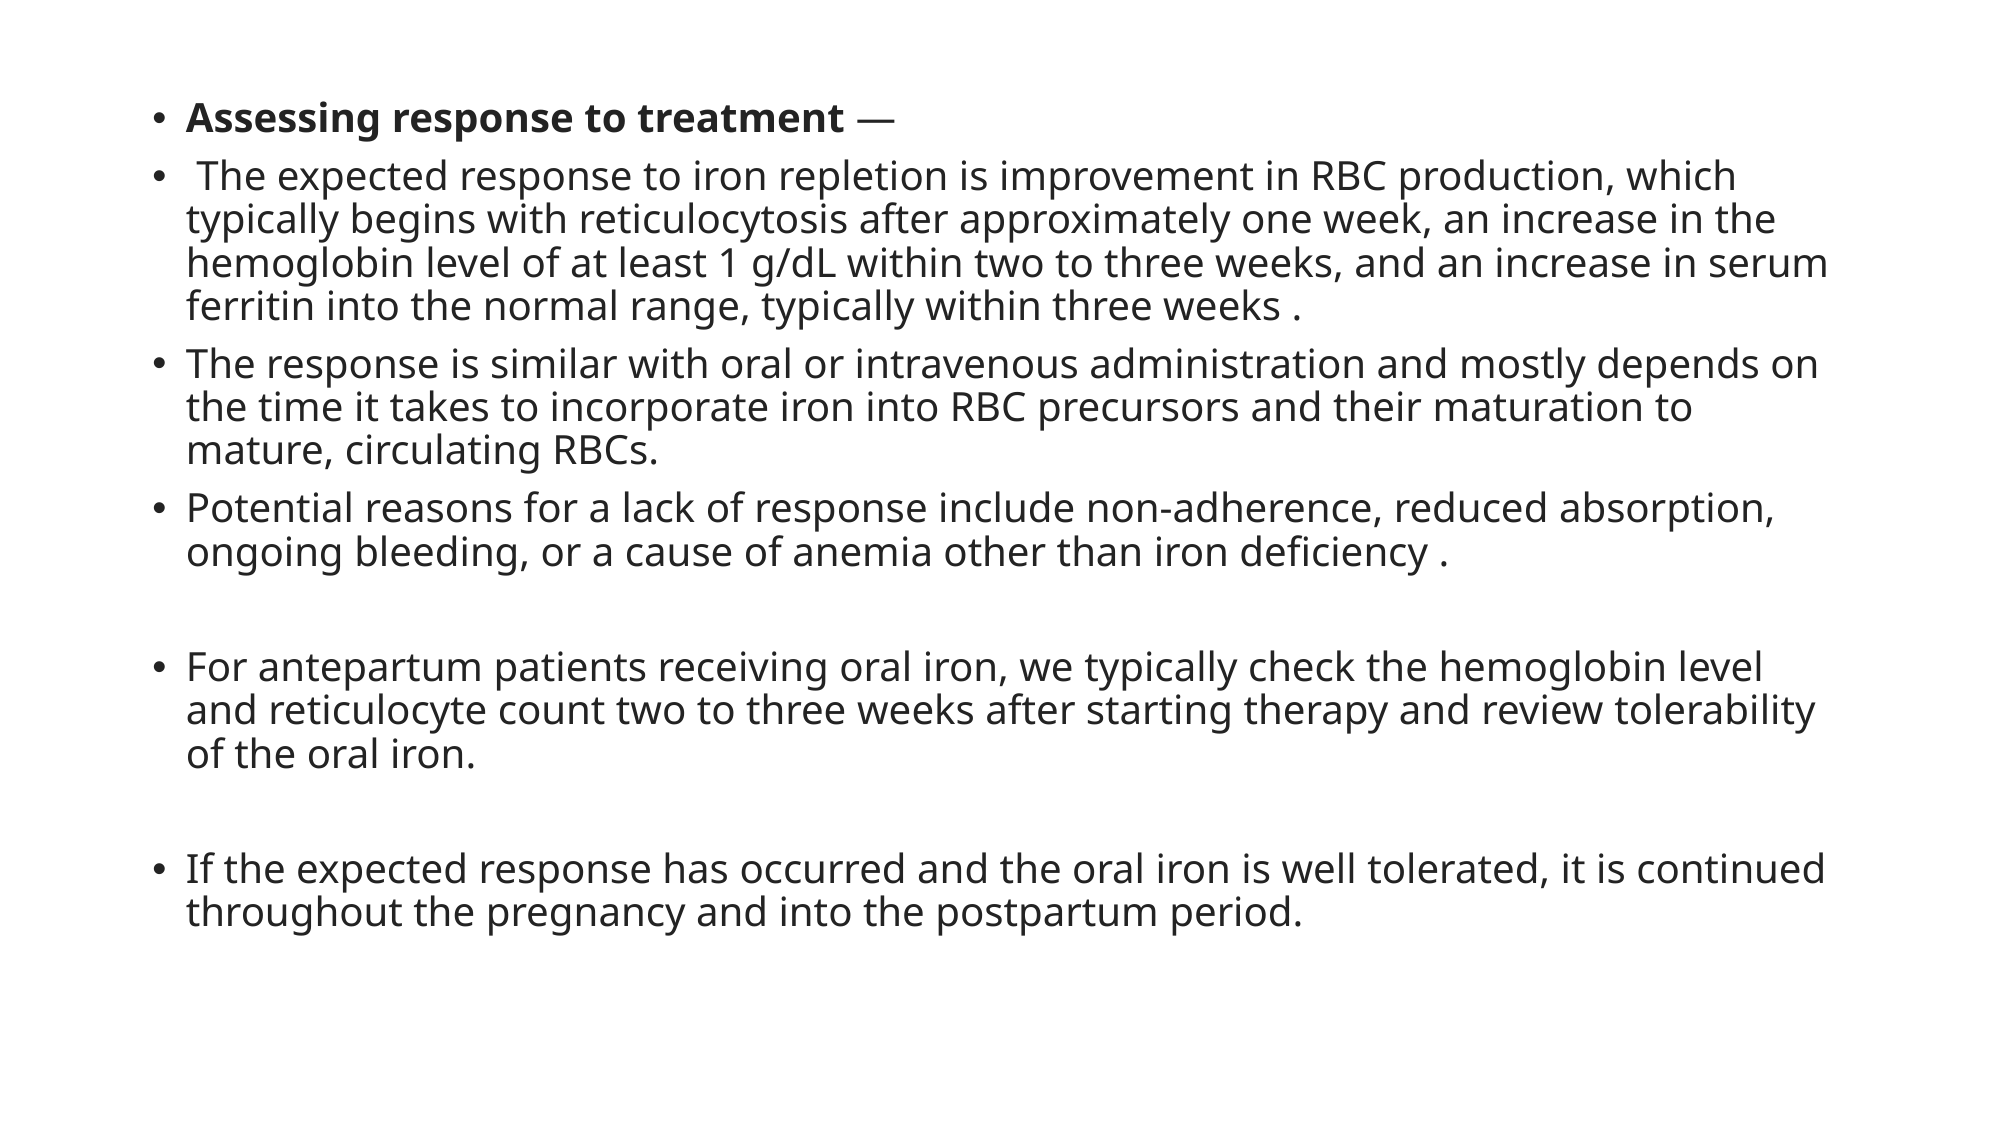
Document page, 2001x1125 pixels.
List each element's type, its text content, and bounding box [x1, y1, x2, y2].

list Assessing response to treatment — The expected response to iron repletion is improvement in RBC production, which typically begins with reticulocytosis after approximately one week, an increase in the hemoglobin level of at least 1 g/dL within two to three weeks, and an increase in serum ferritin into the normal range, typically within three weeks . The response is similar with oral or intravenous administration and mostly depends on the time it takes to incorporate iron into RBC precursors and their maturation to mature, circulating RBCs. Potential reasons for a lack of response include non-adherence, reduced absorption, ongoing bleeding, or a cause of anemia other than iron deficiency . For antepartum patients receiving oral iron, we typically check the hemoglobin level and reticulocyte count two to three weeks after starting therapy and review tolerability of the oral iron. If the expected response has occurred and the oral iron is well tolerated, it is continued throughout the pregnancy and into the postpartum period. [137, 90, 1863, 1014]
